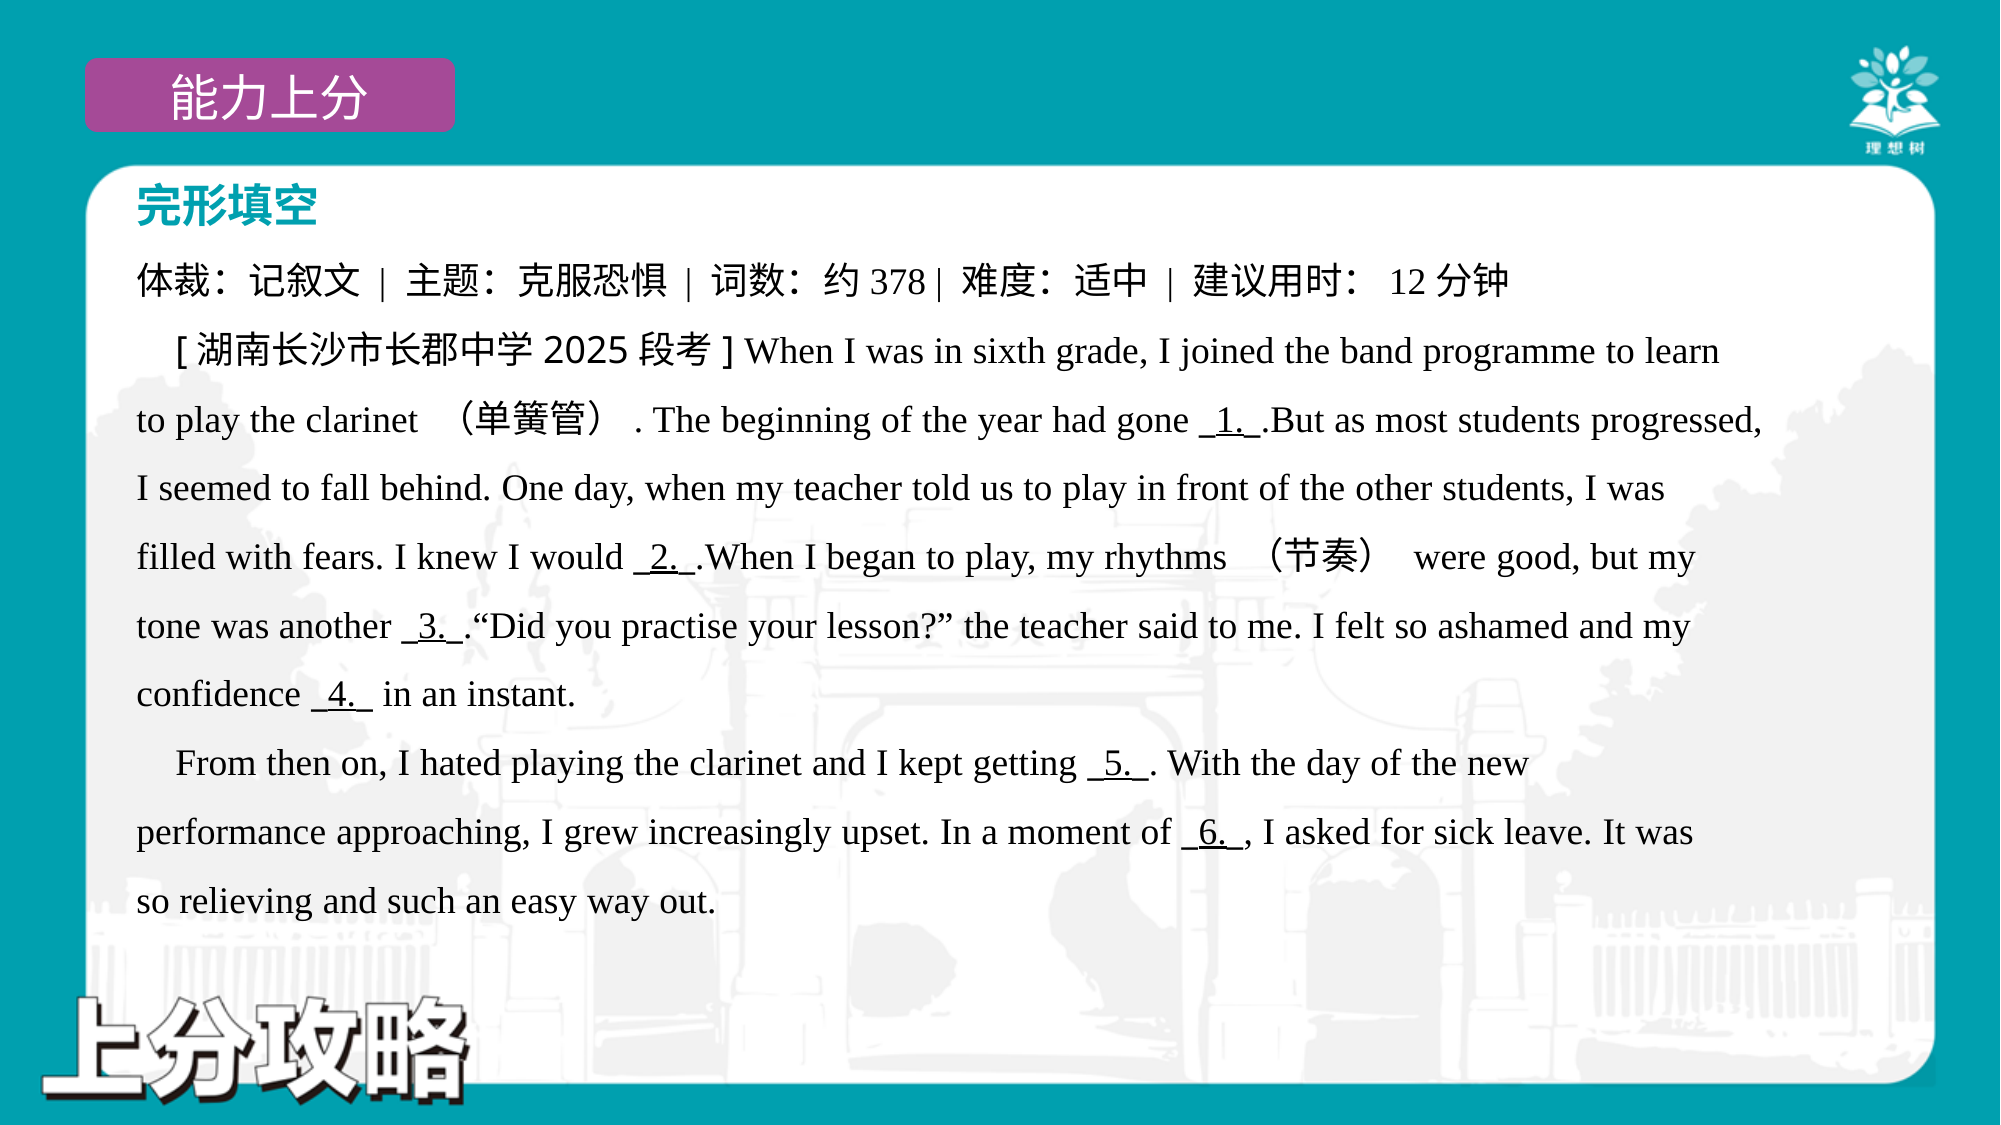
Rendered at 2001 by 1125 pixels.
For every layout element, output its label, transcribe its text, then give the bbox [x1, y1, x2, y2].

text_box 体裁：记叙文 | 主题：克服恐惧 | 词数：约378 | 难度：适中 | 建议用时：12分钟 [湖南长沙市长郡中学2025段考] When I was in sixth grade, I joined the band programme to learn to play the clarinet （单簧管）. The beginning of the year had gone _1._.But as most students progressed, I seemed to fall behind. One day, when my teacher told us to play in front of the other students, I was filled with fears. I knew I would _2._.When I began to play, my rhythms （节奏） were good, but my tone was another _3._.“Did you practise your lesson?” the teacher said to me. I felt so ashamed and my confidence _4._ in an instant. From then on, I hated playing the clarinet and I kept getting _5._. With the day of the new performance approaching, I grew increasingly upset. In a moment of _6._, I asked for sick leave. It was so relieving and such an easy way out. [136, 233, 1865, 921]
picture [0, 0, 2000, 1125]
text_box 完形填空 [136, 176, 1865, 232]
